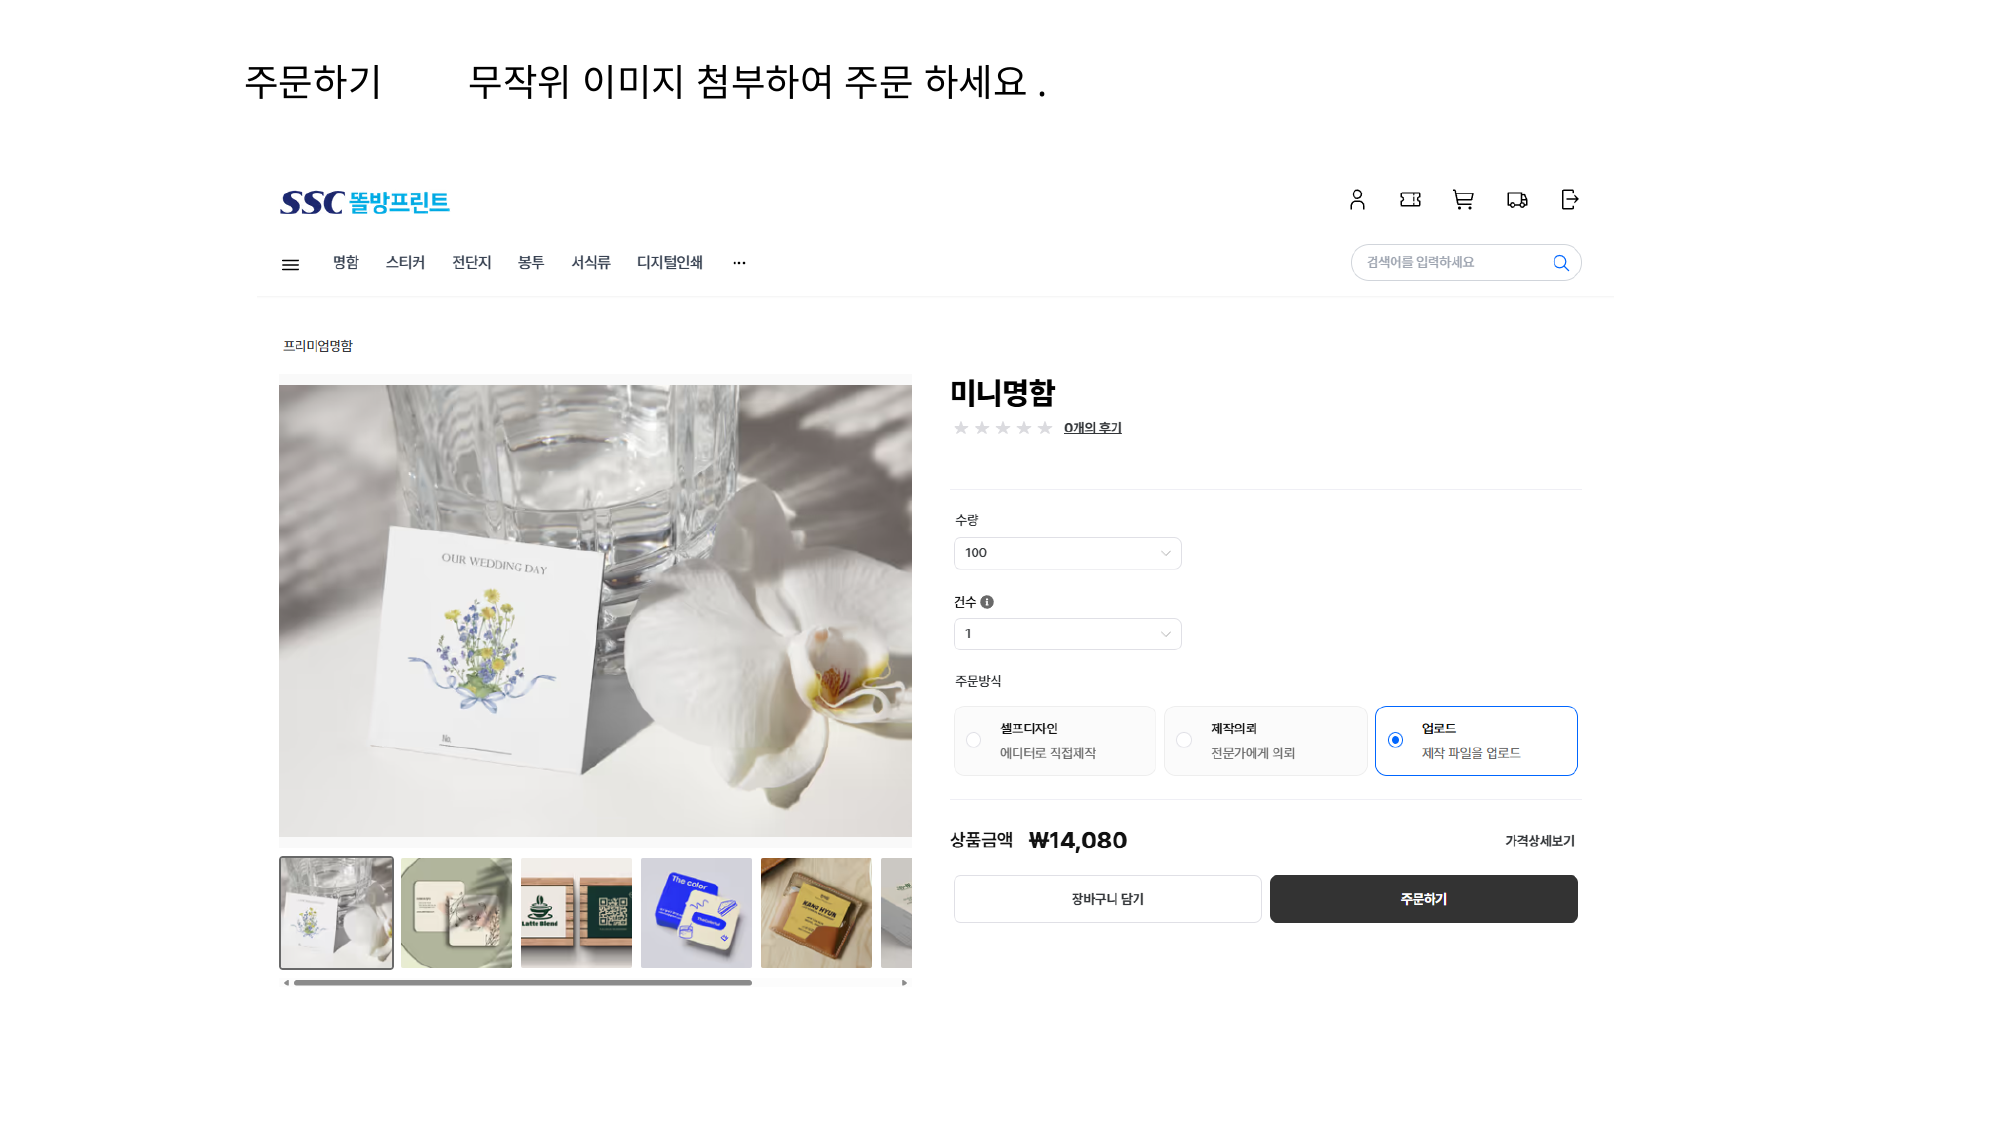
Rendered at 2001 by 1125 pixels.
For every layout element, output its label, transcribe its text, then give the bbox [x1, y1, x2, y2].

text_box 주문하기 [229, 51, 398, 112]
text_box 무작위 이미지 첨부하여 주문 하세요. [453, 51, 1540, 112]
picture [257, 174, 1614, 1025]
